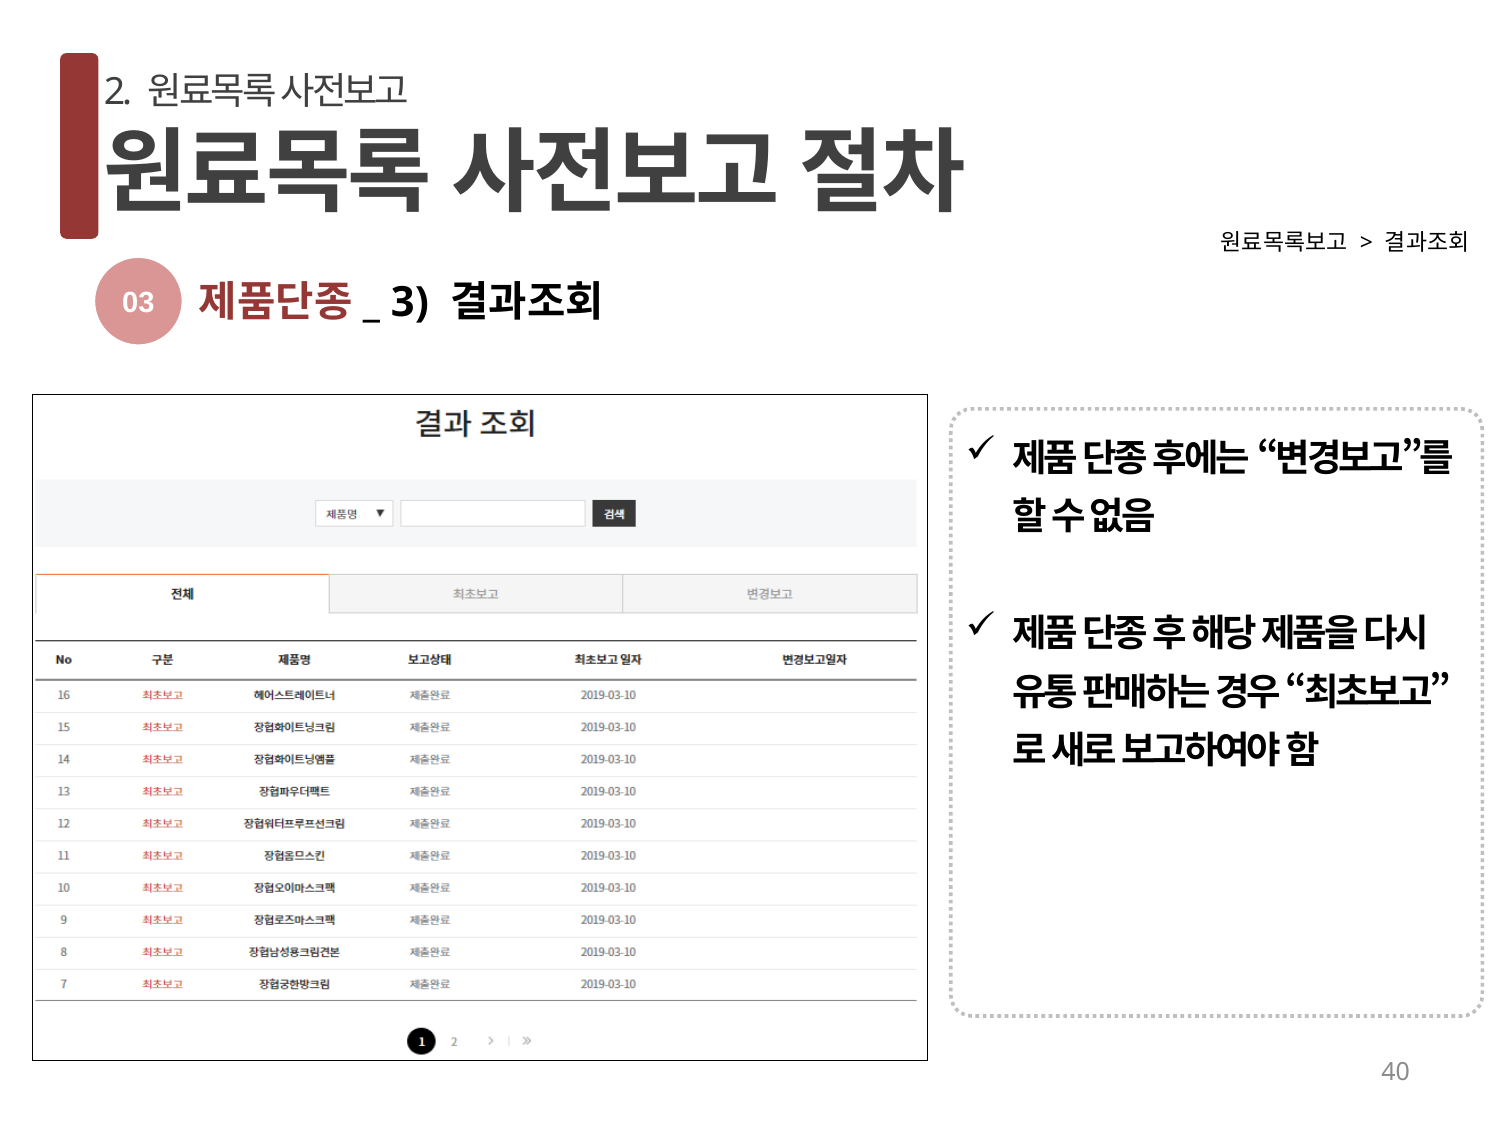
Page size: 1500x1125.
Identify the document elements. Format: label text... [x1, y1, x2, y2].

text_box 제품 단종 후에는 “변경보고”를 할 수 없음 제품 단종 후 해당 제품을 다시 유통 판매하는 경우 “최초보고”로 새로 보고하여야 함 [950, 412, 1483, 779]
text_box [960, 408, 1473, 412]
text_box 2. 원료목록 사전보고 원료목록 사전보고 절차 [101, 60, 981, 230]
text_box 제품단종_ 3) 결과조회 [184, 267, 916, 339]
picture [32, 394, 929, 1062]
text_box [58, 50, 101, 241]
text_box 원료목록보고 > 결과조회 [1205, 219, 1485, 263]
text_box 03 [90, 253, 184, 350]
slide_number 40 [1074, 1042, 1425, 1103]
text_box [950, 779, 1483, 1016]
